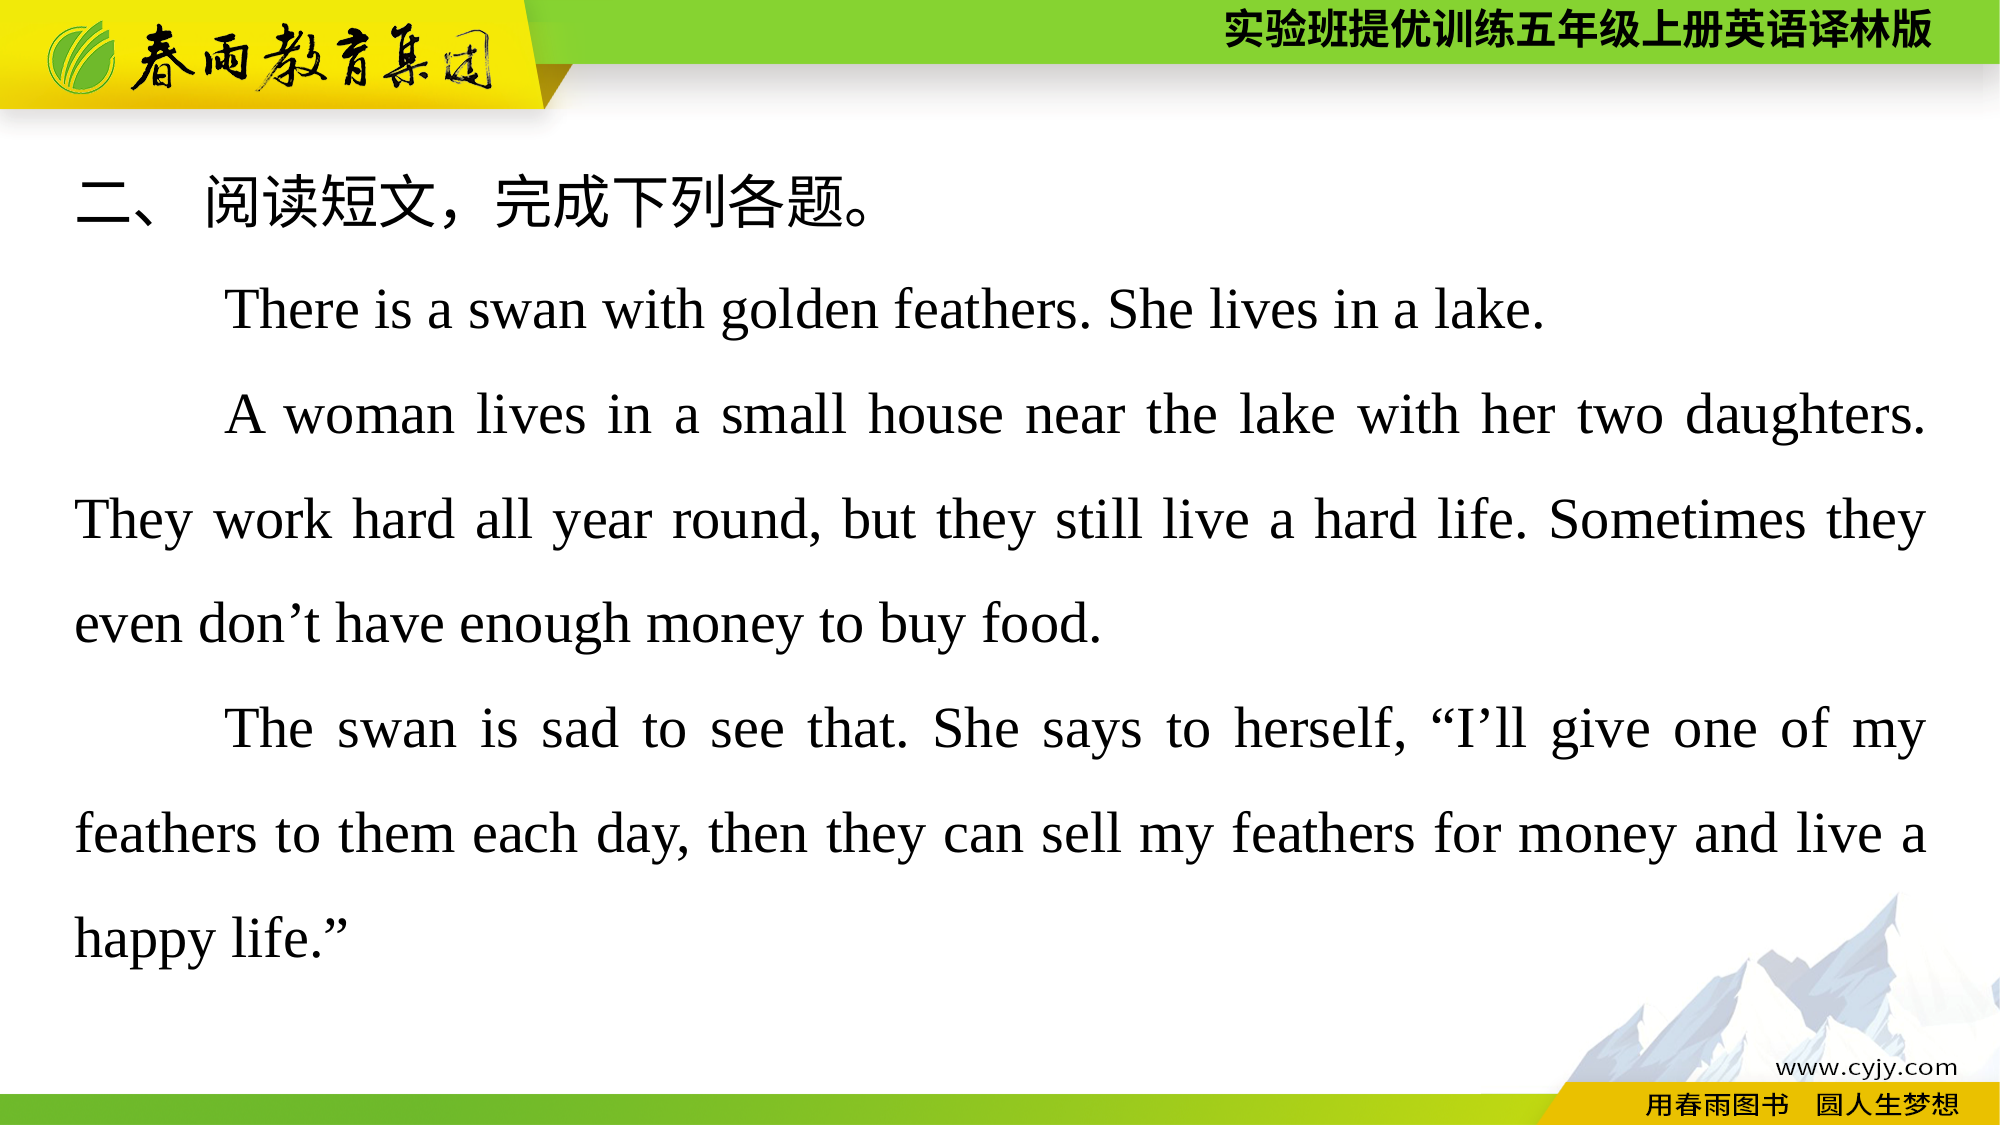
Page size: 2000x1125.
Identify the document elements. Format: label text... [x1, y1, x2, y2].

list 二、 阅读短文，完成下列各题。 There is a swan with golden feathers. She lives in a lake. A woman lives in a small house near the lake with her two daughters. They work hard all year round, but they still live a hard life. Sometimes they even don’t have enough money to buy food. The swan is sad to see that. She says to herself, “I’ll give one of my feathers to them each day, then they can sell my feathers for money and live a happy life.” [59, 122, 1944, 973]
picture [0, 0, 2000, 1125]
